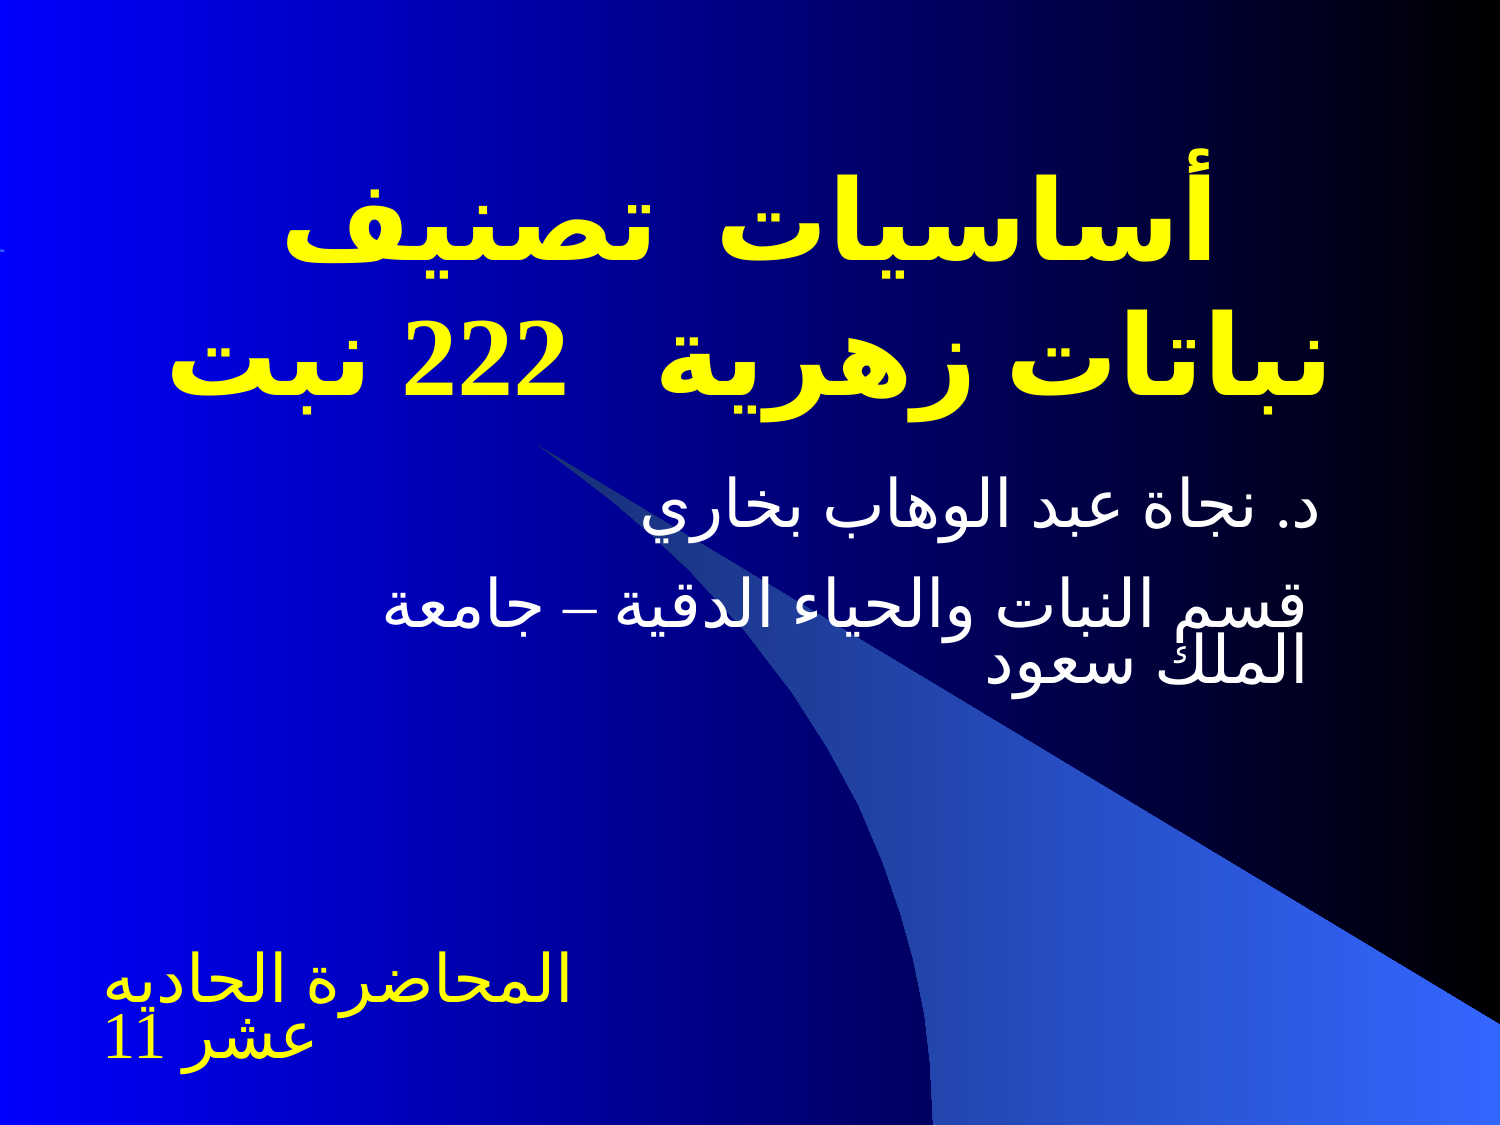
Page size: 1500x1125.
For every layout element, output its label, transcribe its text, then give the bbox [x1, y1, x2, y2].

title أساسيات تصنيف نباتات زهرية 222 نبت [124, 112, 1376, 426]
text_box المحاضرة الحاديه عشر 11 [87, 949, 725, 1025]
text_box قسم النبات والحياء الدقية – جامعة الملك سعود [274, 574, 1325, 650]
subtitle د. نجاة عبد الوهاب بخاري [412, 474, 1338, 551]
